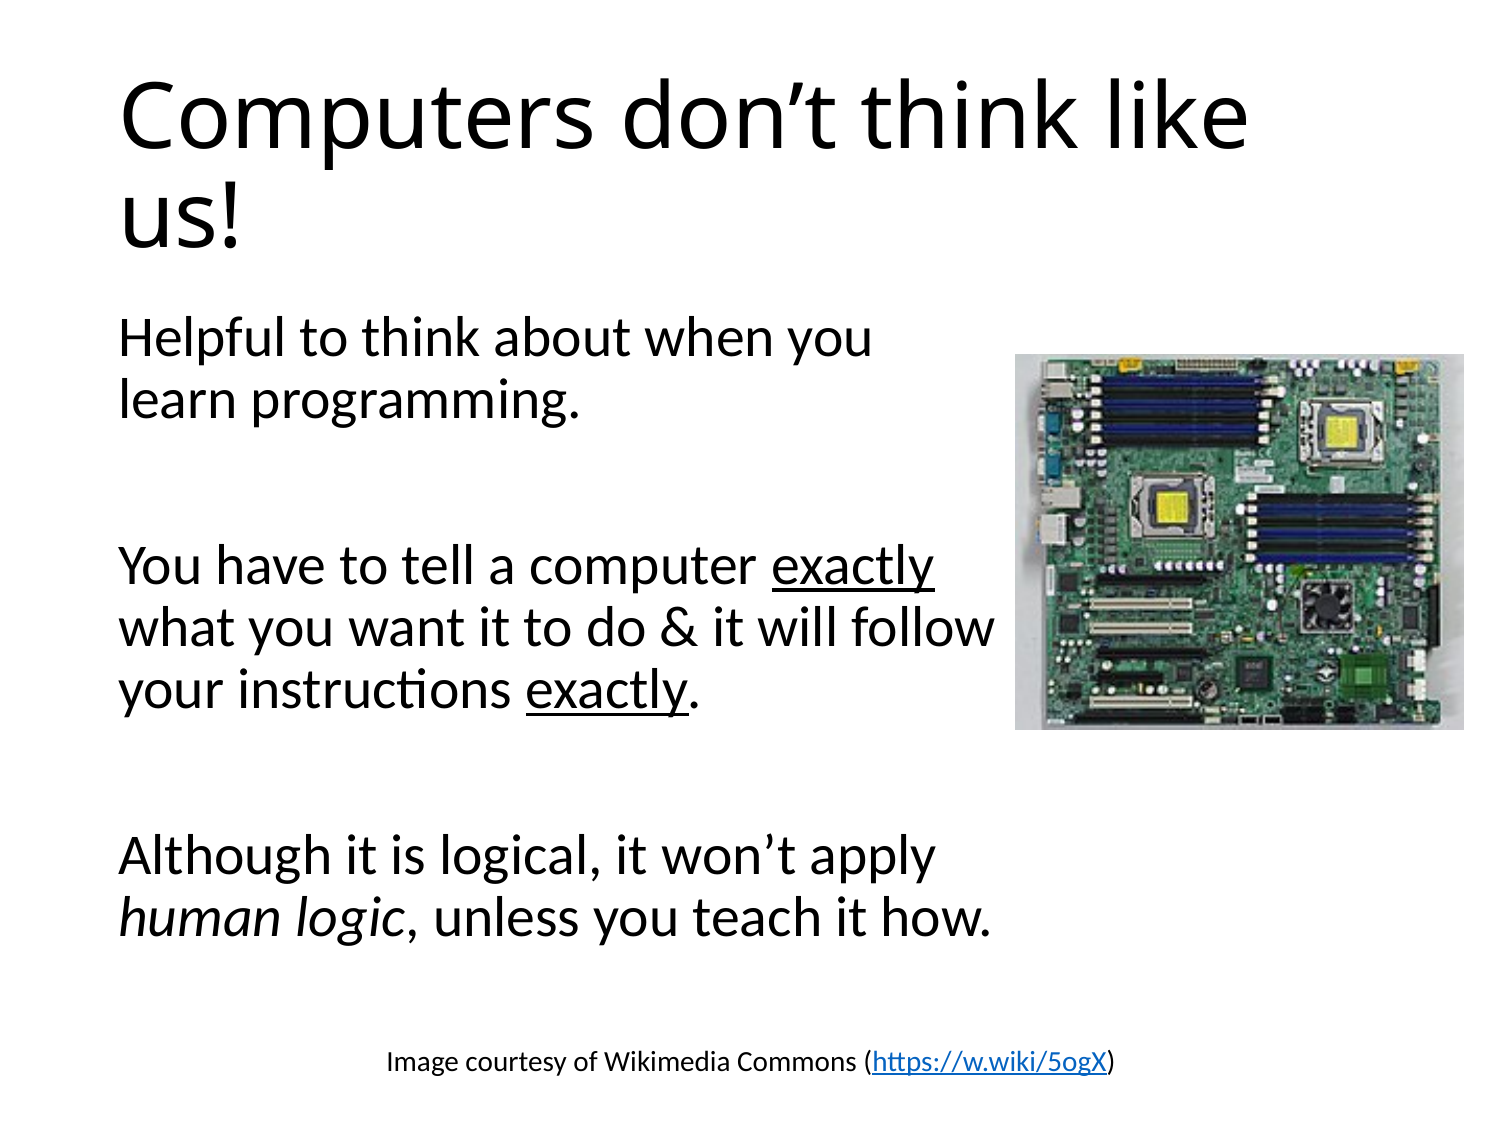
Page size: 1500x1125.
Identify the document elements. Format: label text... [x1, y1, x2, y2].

title Computers don’t think like us! [103, 59, 1397, 278]
picture [1015, 354, 1464, 730]
text_box Image courtesy of Wikimedia Commons (https://w.wiki/5ogX) [371, 1034, 1131, 1085]
list Helpful to think about when you learn programming. You have to tell a computer exactly what you want it to do & it will follow your instructions exactly. Although it is logical, it won’t apply human logic, unless you teach it how. [103, 299, 1016, 1014]
